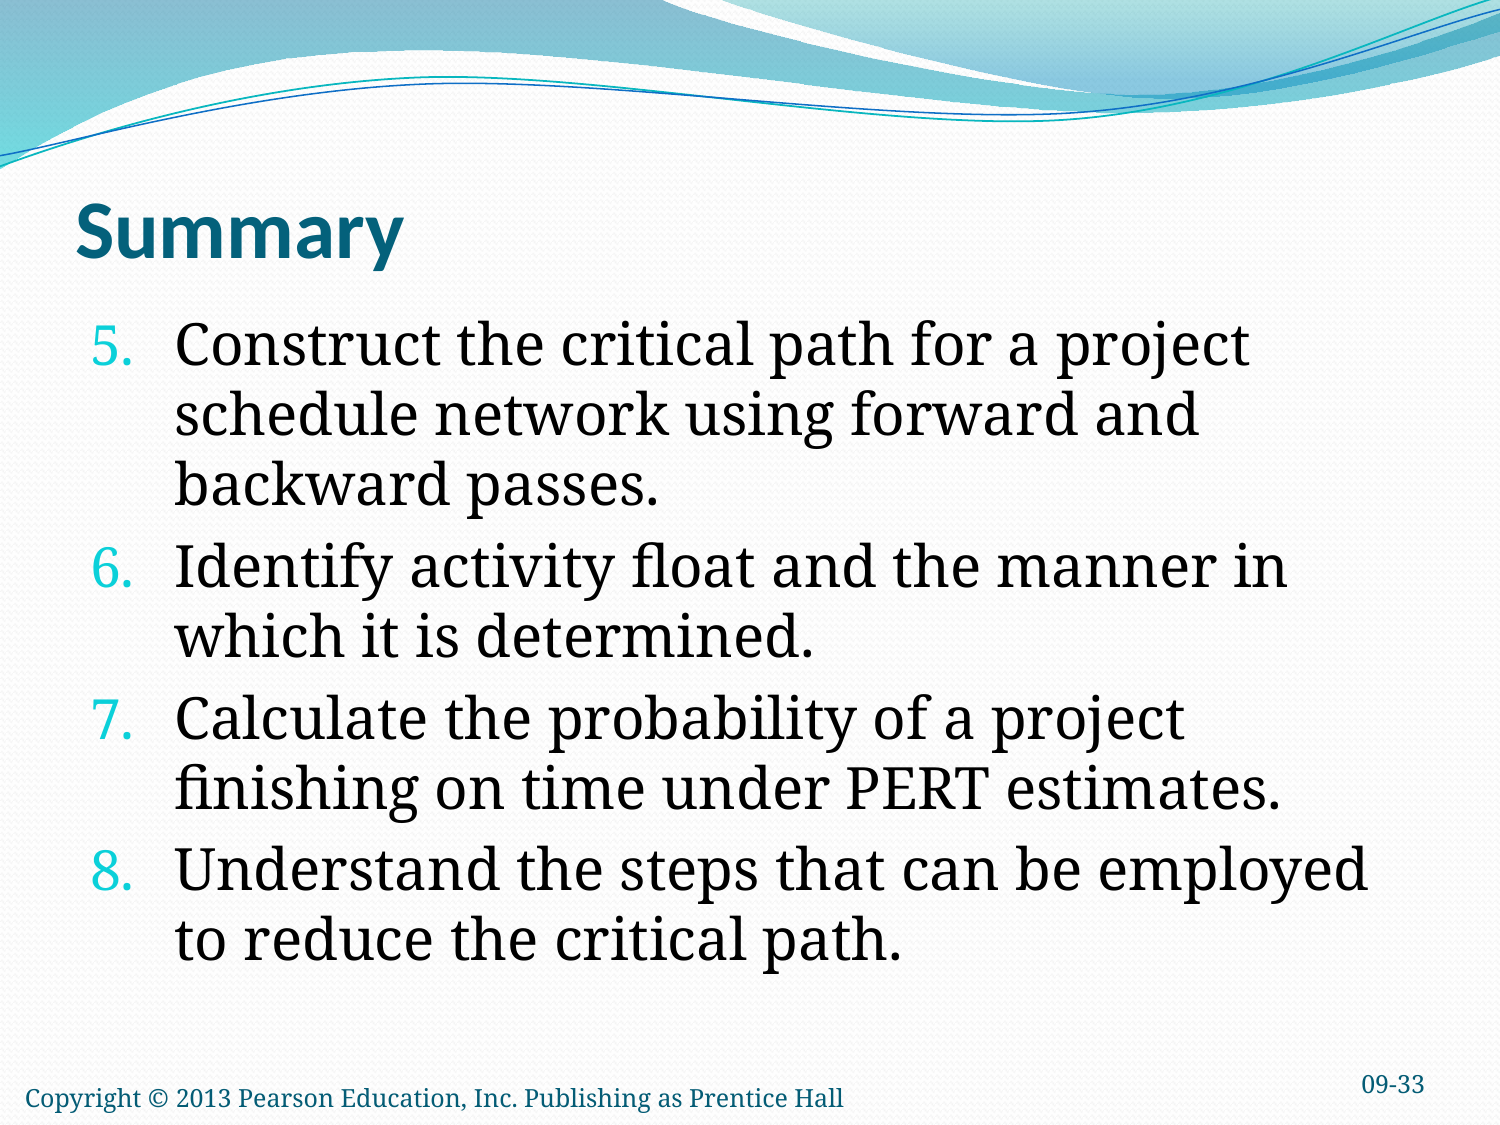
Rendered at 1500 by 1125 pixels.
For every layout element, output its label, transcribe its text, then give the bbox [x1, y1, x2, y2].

title Summary [74, 87, 1426, 276]
slide_number 09-33 [1299, 1042, 1425, 1103]
list Construct the critical path for a project schedule network using forward and backward passes. Identify activity float and the manner in which it is determined. Calculate the probability of a project finishing on time under PERT estimates. Understand the steps that can be employed to reduce the critical path. [74, 299, 1426, 1021]
